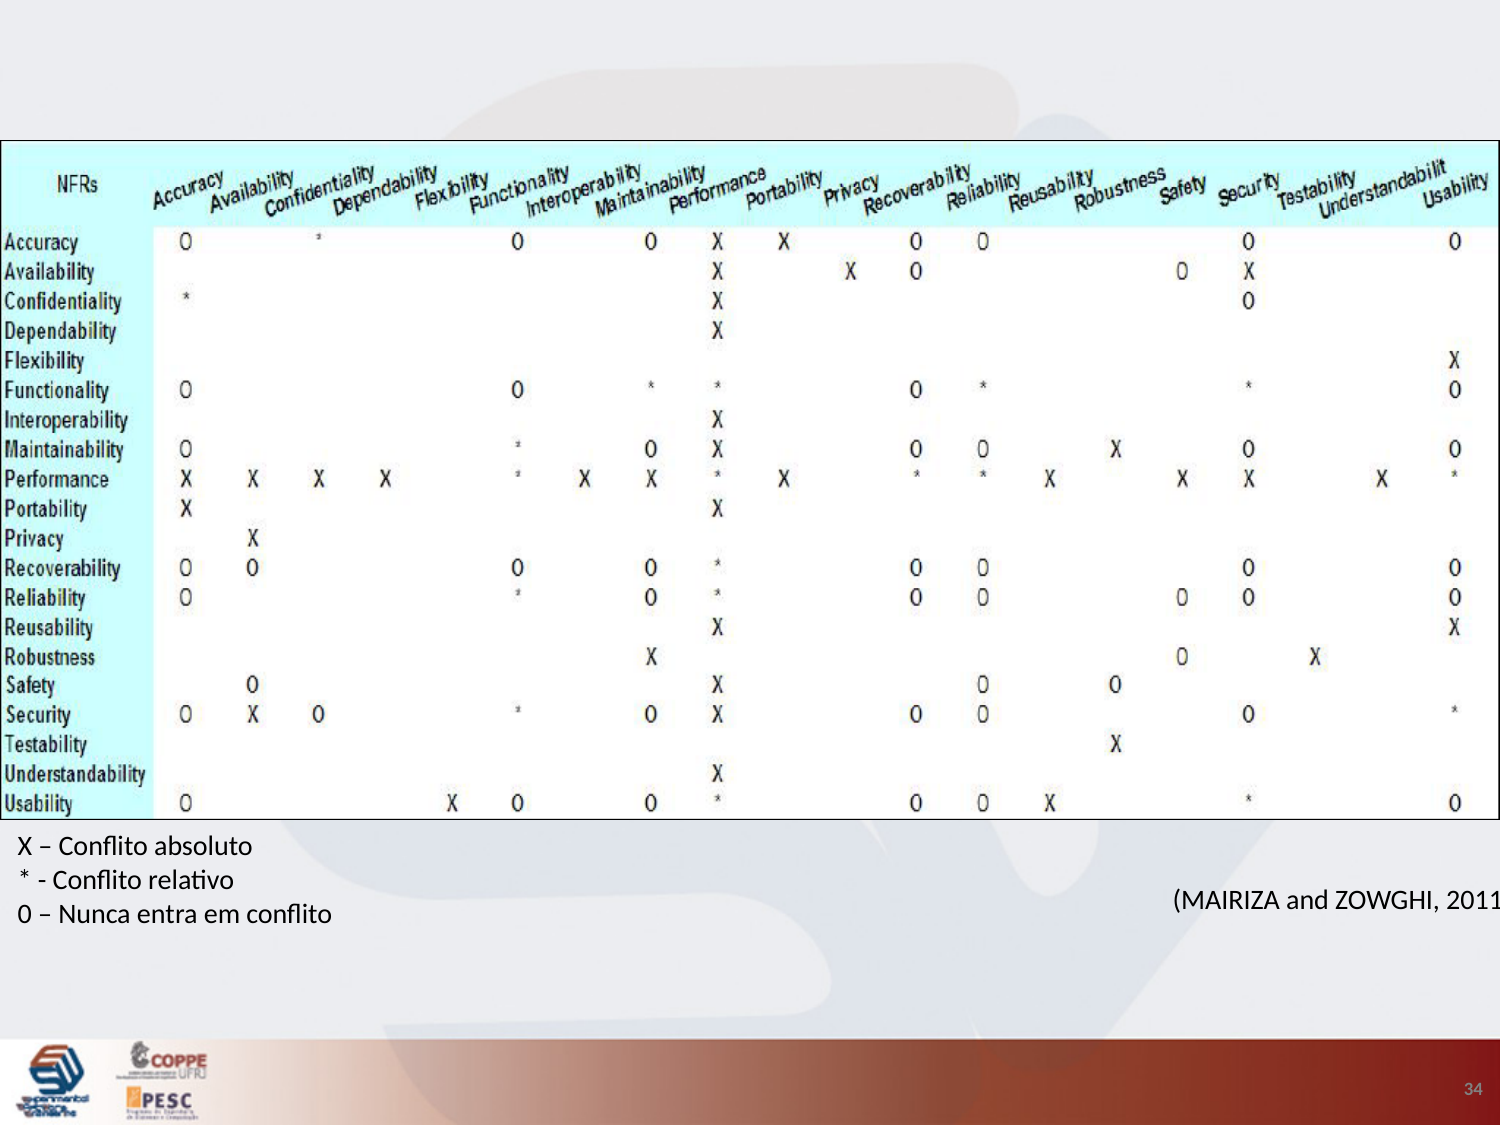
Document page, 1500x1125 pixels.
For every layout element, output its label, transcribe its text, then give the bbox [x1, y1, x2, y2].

picture [0, 0, 1500, 1125]
text_box X – Conflito absoluto * - Conflito relativo 0 – Nunca entra em conflito [2, 828, 348, 936]
text_box (MAIRIZA and ZOWGHI, 2011) [1157, 873, 1500, 923]
